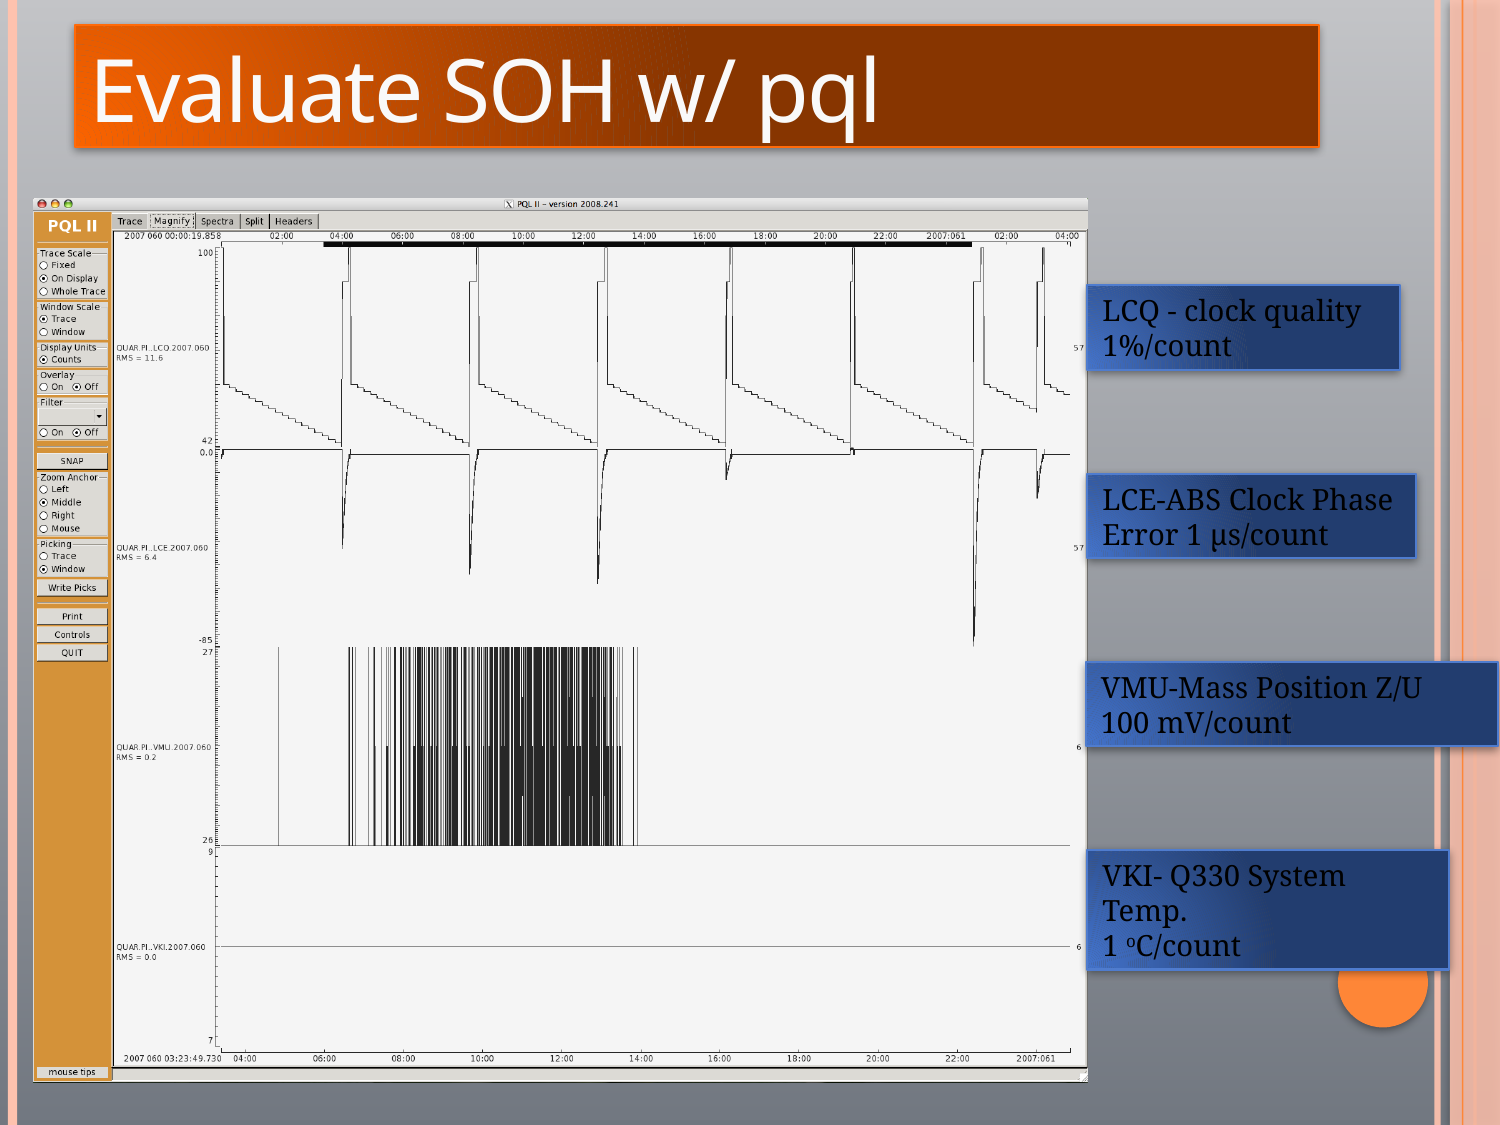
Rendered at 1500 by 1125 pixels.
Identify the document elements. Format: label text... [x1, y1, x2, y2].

text_box LCE-ABS Clock Phase Error 1 μs/count [1093, 473, 1417, 559]
picture [32, 197, 1088, 1084]
text_box VKI- Q330 System Temp. 1 oC/count [1093, 849, 1450, 971]
text_box Evaluate SOH w/ pql [74, 24, 1320, 148]
text_box VMU-Mass Position Z/U 100 mV/count [1093, 661, 1499, 747]
text_box LCQ - clock quality 1%/count [1093, 284, 1401, 371]
